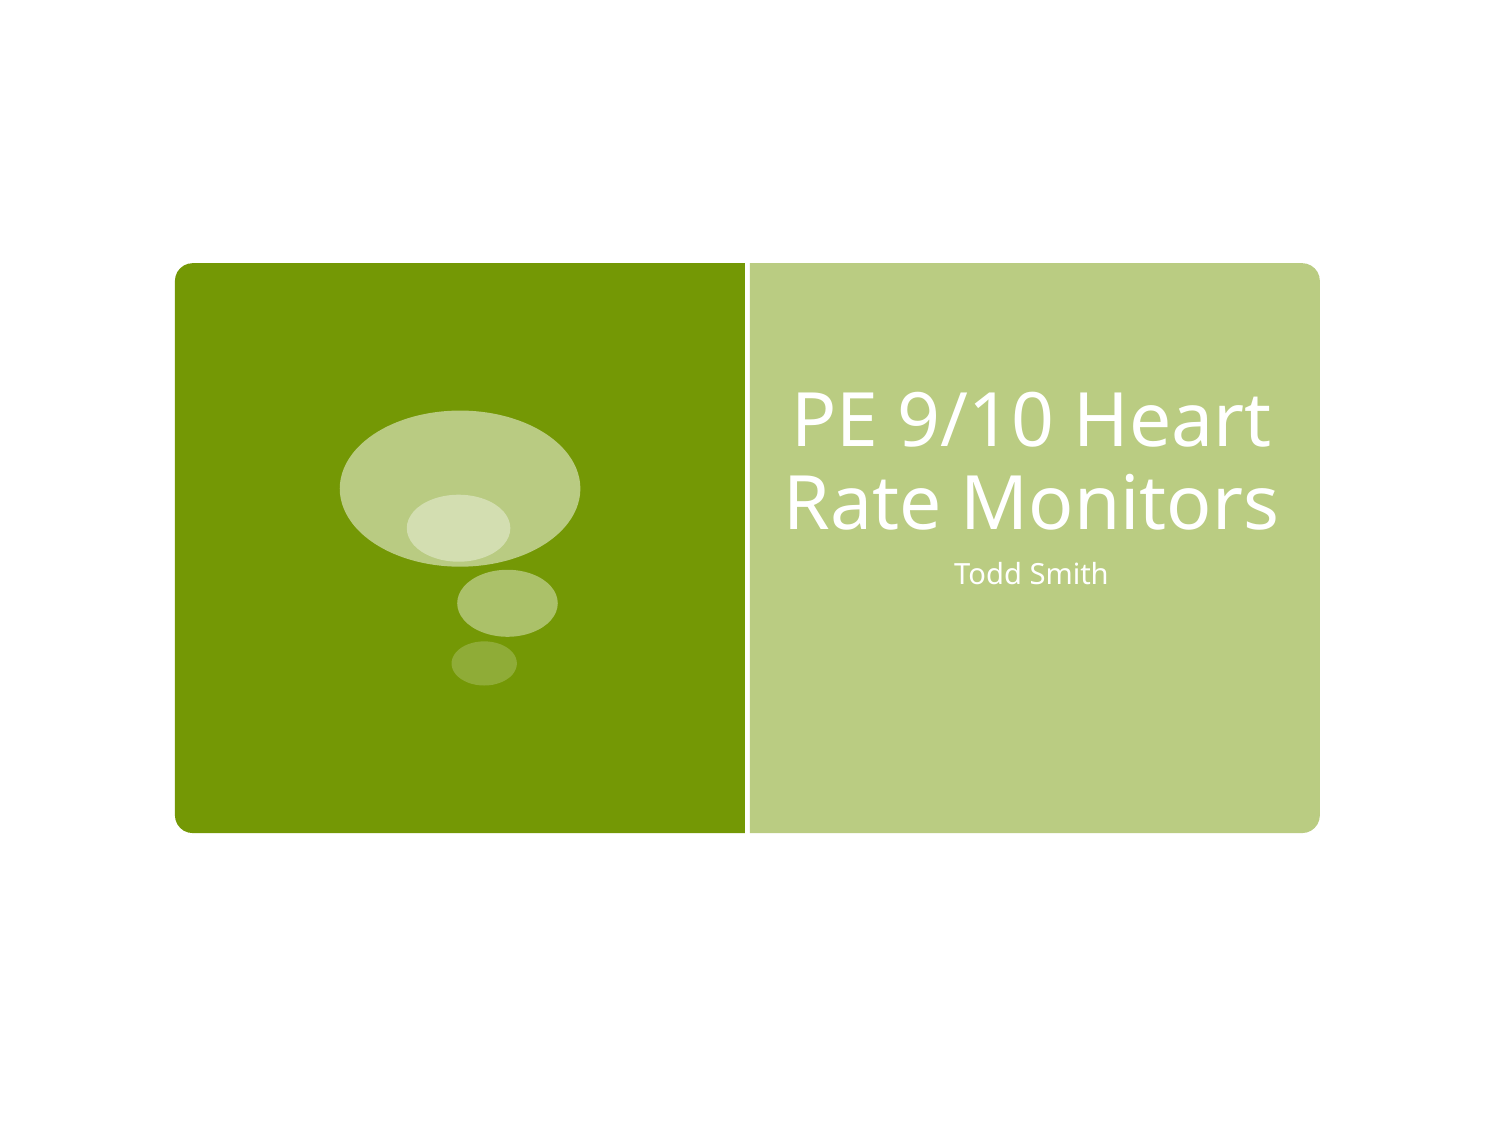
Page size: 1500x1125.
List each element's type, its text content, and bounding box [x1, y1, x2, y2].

subtitle Todd Smith [762, 555, 1300, 643]
title PE 9/10 Heart Rate Monitors [762, 275, 1300, 545]
